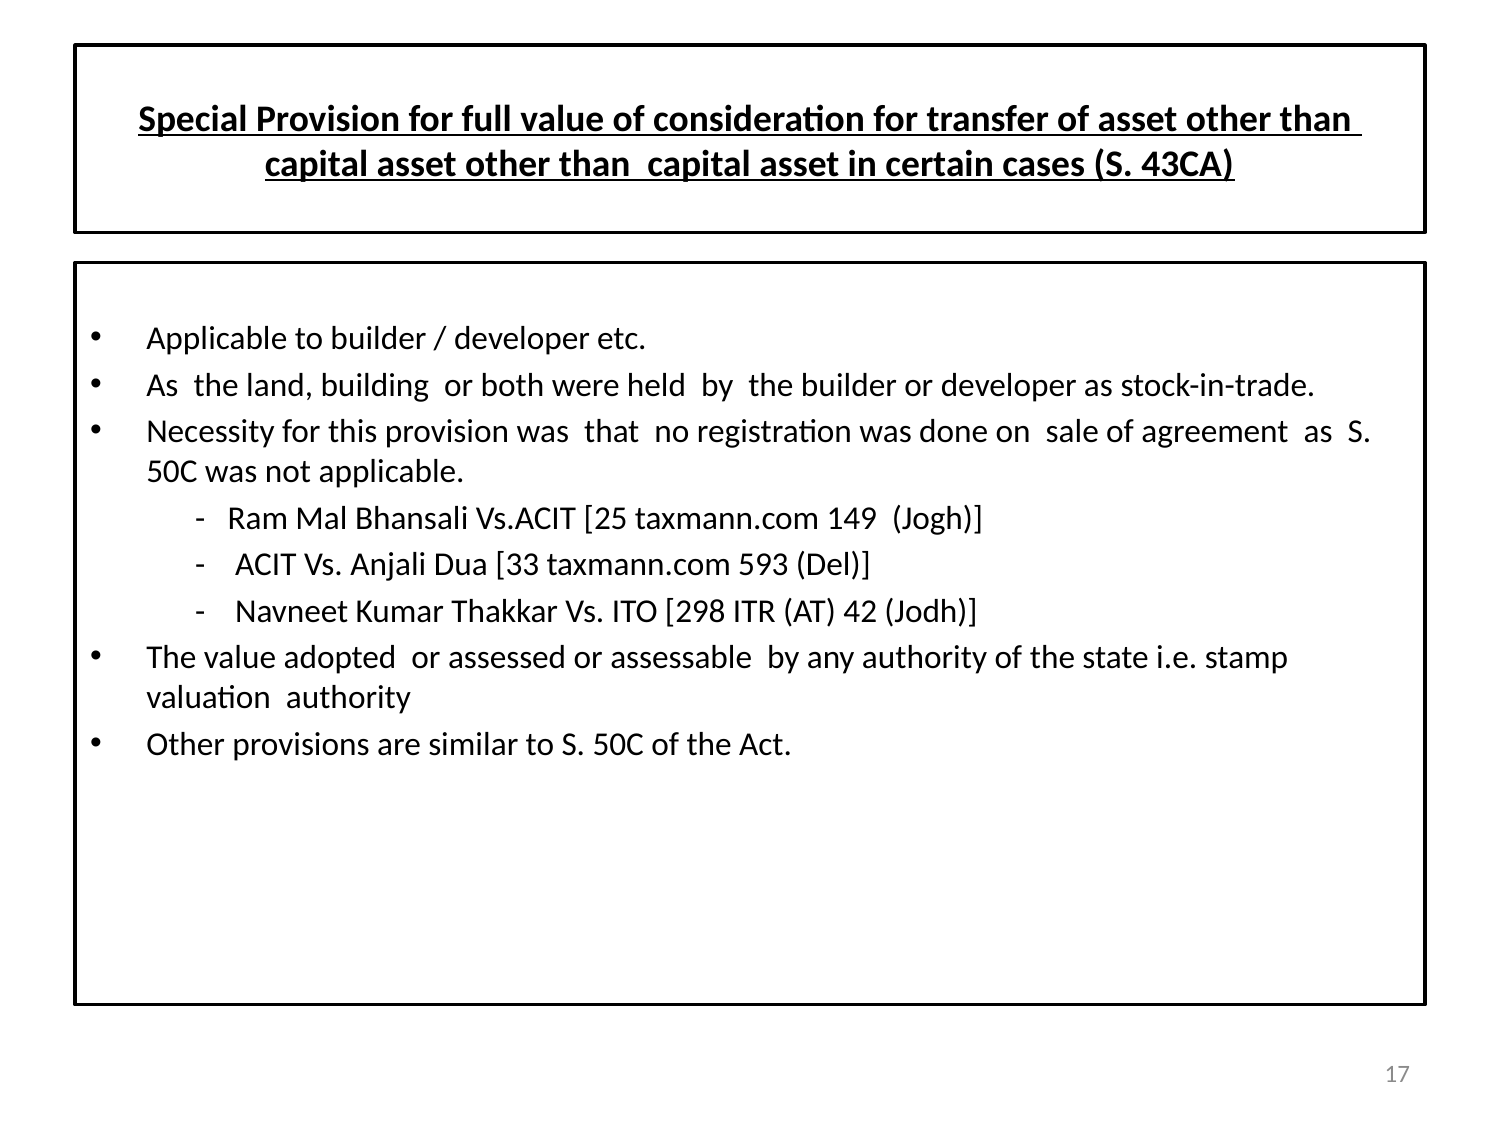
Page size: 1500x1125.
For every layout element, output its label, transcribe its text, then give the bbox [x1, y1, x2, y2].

list Applicable to builder / developer etc. As the land, building or both were held by the builder or developer as stock-in-trade. Necessity for this provision was that no registration was done on sale of agreement as S. 50C was not applicable. - Ram Mal Bhansali Vs.ACIT [25 taxmann.com 149 (Jogh)] - ACIT Vs. Anjali Dua [33 taxmann.com 593 (Del)] - Navneet Kumar Thakkar Vs. ITO [298 ITR (AT) 42 (Jodh)] The value adopted or assessed or assessable by any authority of the state i.e. stamp valuation authority Other provisions are similar to S. 50C of the Act. [75, 262, 1425, 1005]
slide_number 17 [1074, 1042, 1425, 1103]
title Special Provision for full value of consideration for transfer of asset other than capital asset other than capital asset in certain cases (S. 43CA) [75, 45, 1425, 233]
